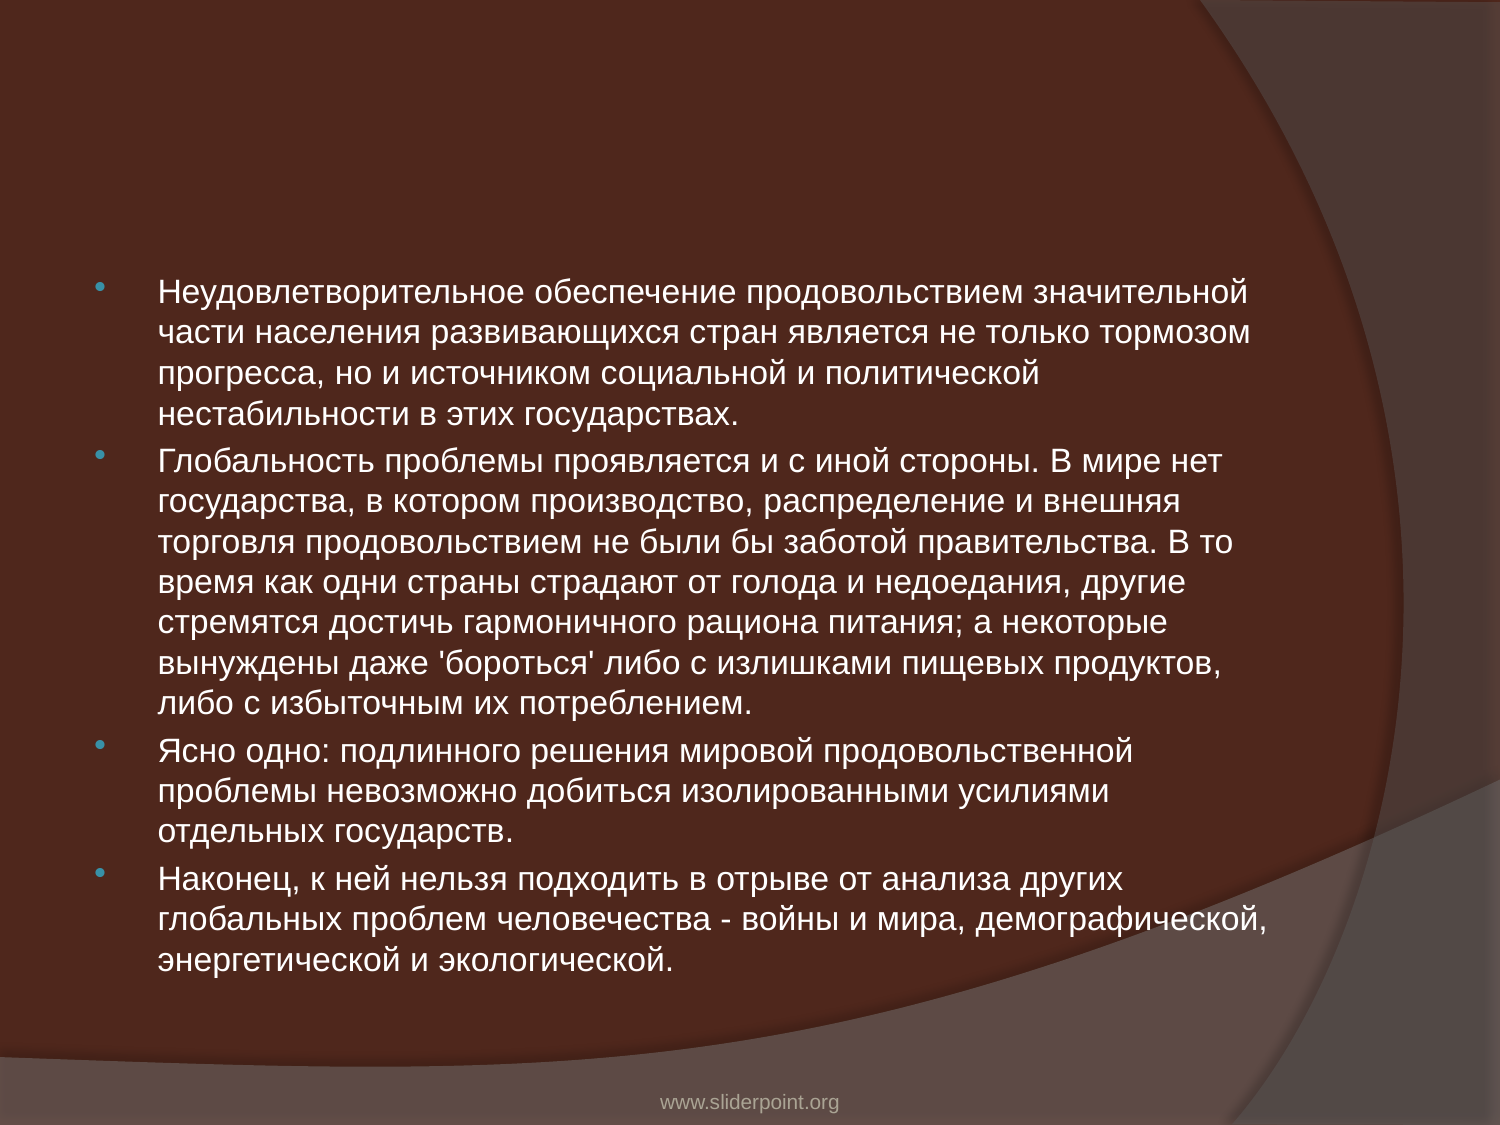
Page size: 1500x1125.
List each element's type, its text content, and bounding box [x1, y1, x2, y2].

footer www.sliderpoint.org [512, 1053, 988, 1114]
list Неудовлетворительное обеспечение продовольствием значительной части населения развивающихся стран является не только тормозом прогресса, но и источником социальной и политической нестабильности в этих государствах. Глобальность проблемы проявляется и с иной стороны. В мире нет государства, в котором производство, распределение и внешняя торговля продовольствием не были бы заботой правительства. В то время как одни страны страдают от голода и недоедания, другие стремятся достичь гармоничного рациона питания; а некоторые вынуждены даже 'бороться' либо с излишками пищевых продуктов, либо с избыточным их потреблением. Ясно одно: подлинного решения мировой продовольственной проблемы невозможно добиться изолированными усилиями отдельных государств. Наконец, к ней нельзя подходить в отрыве от анализа других глобальных проблем человечества - войны и мира, демографической, энергетической и экологической. [75, 262, 1300, 1005]
